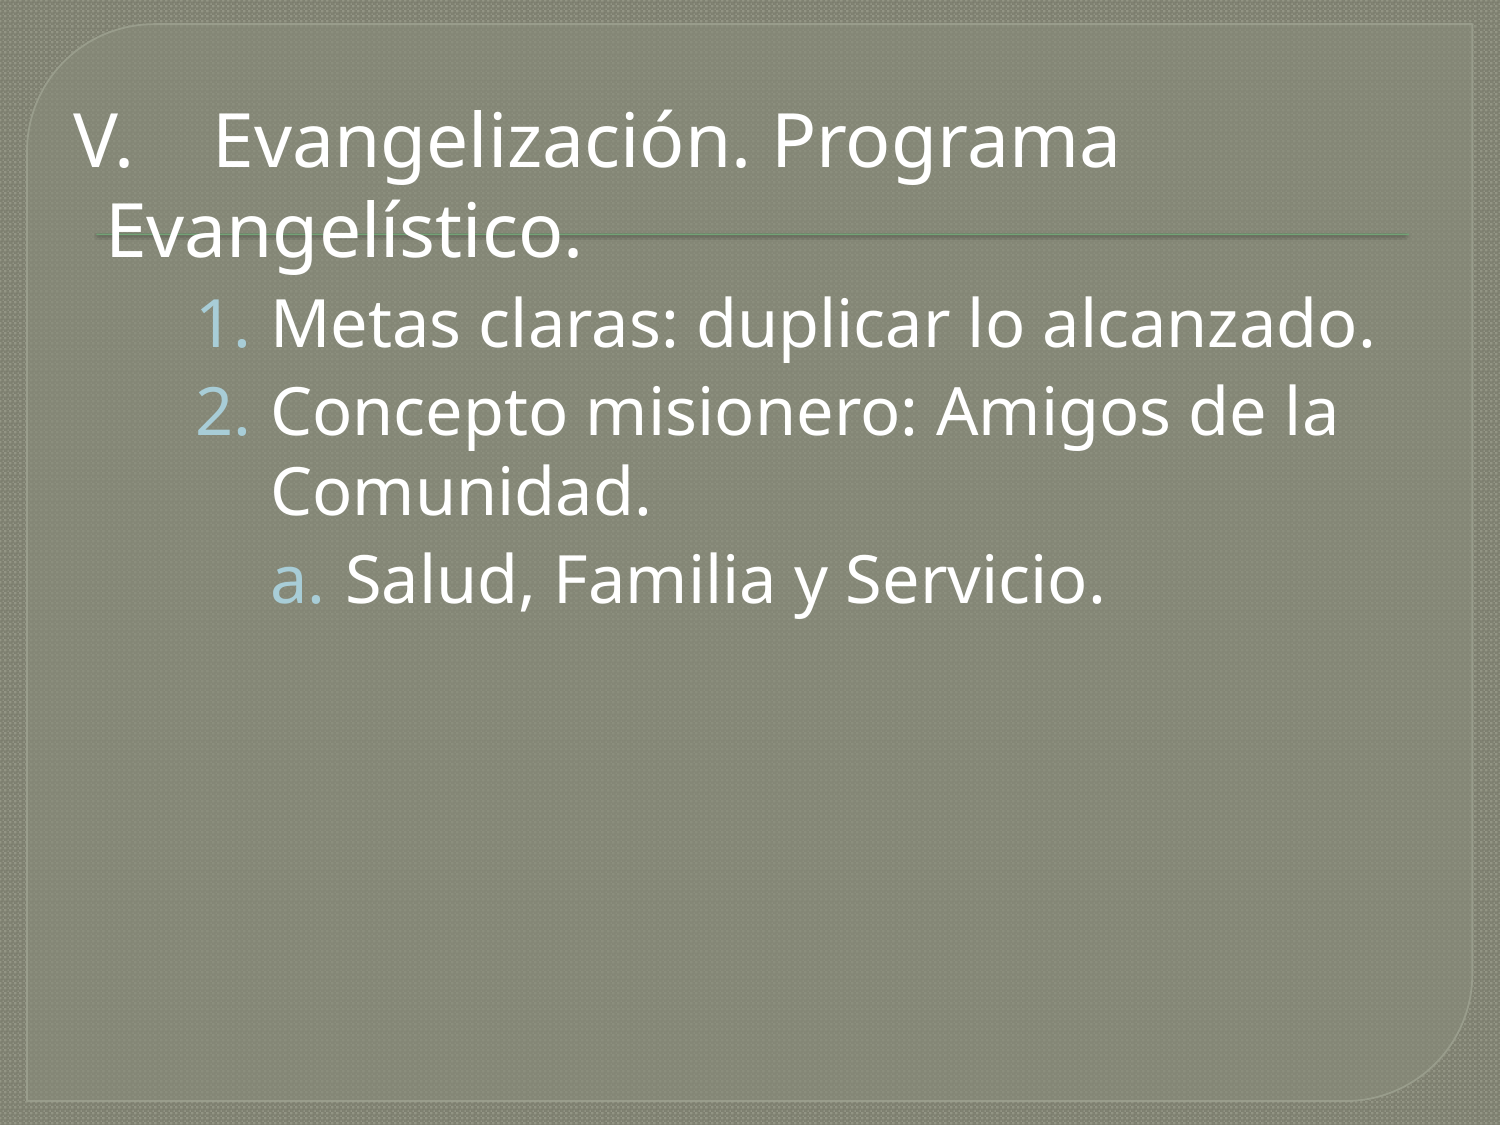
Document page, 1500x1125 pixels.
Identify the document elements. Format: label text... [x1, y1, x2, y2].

list V. Evangelización. Programa Evangelístico. Metas claras: duplicar lo alcanzado. Concepto misionero: Amigos de la Comunidad. Salud, Familia y Servicio. [0, 84, 1424, 976]
